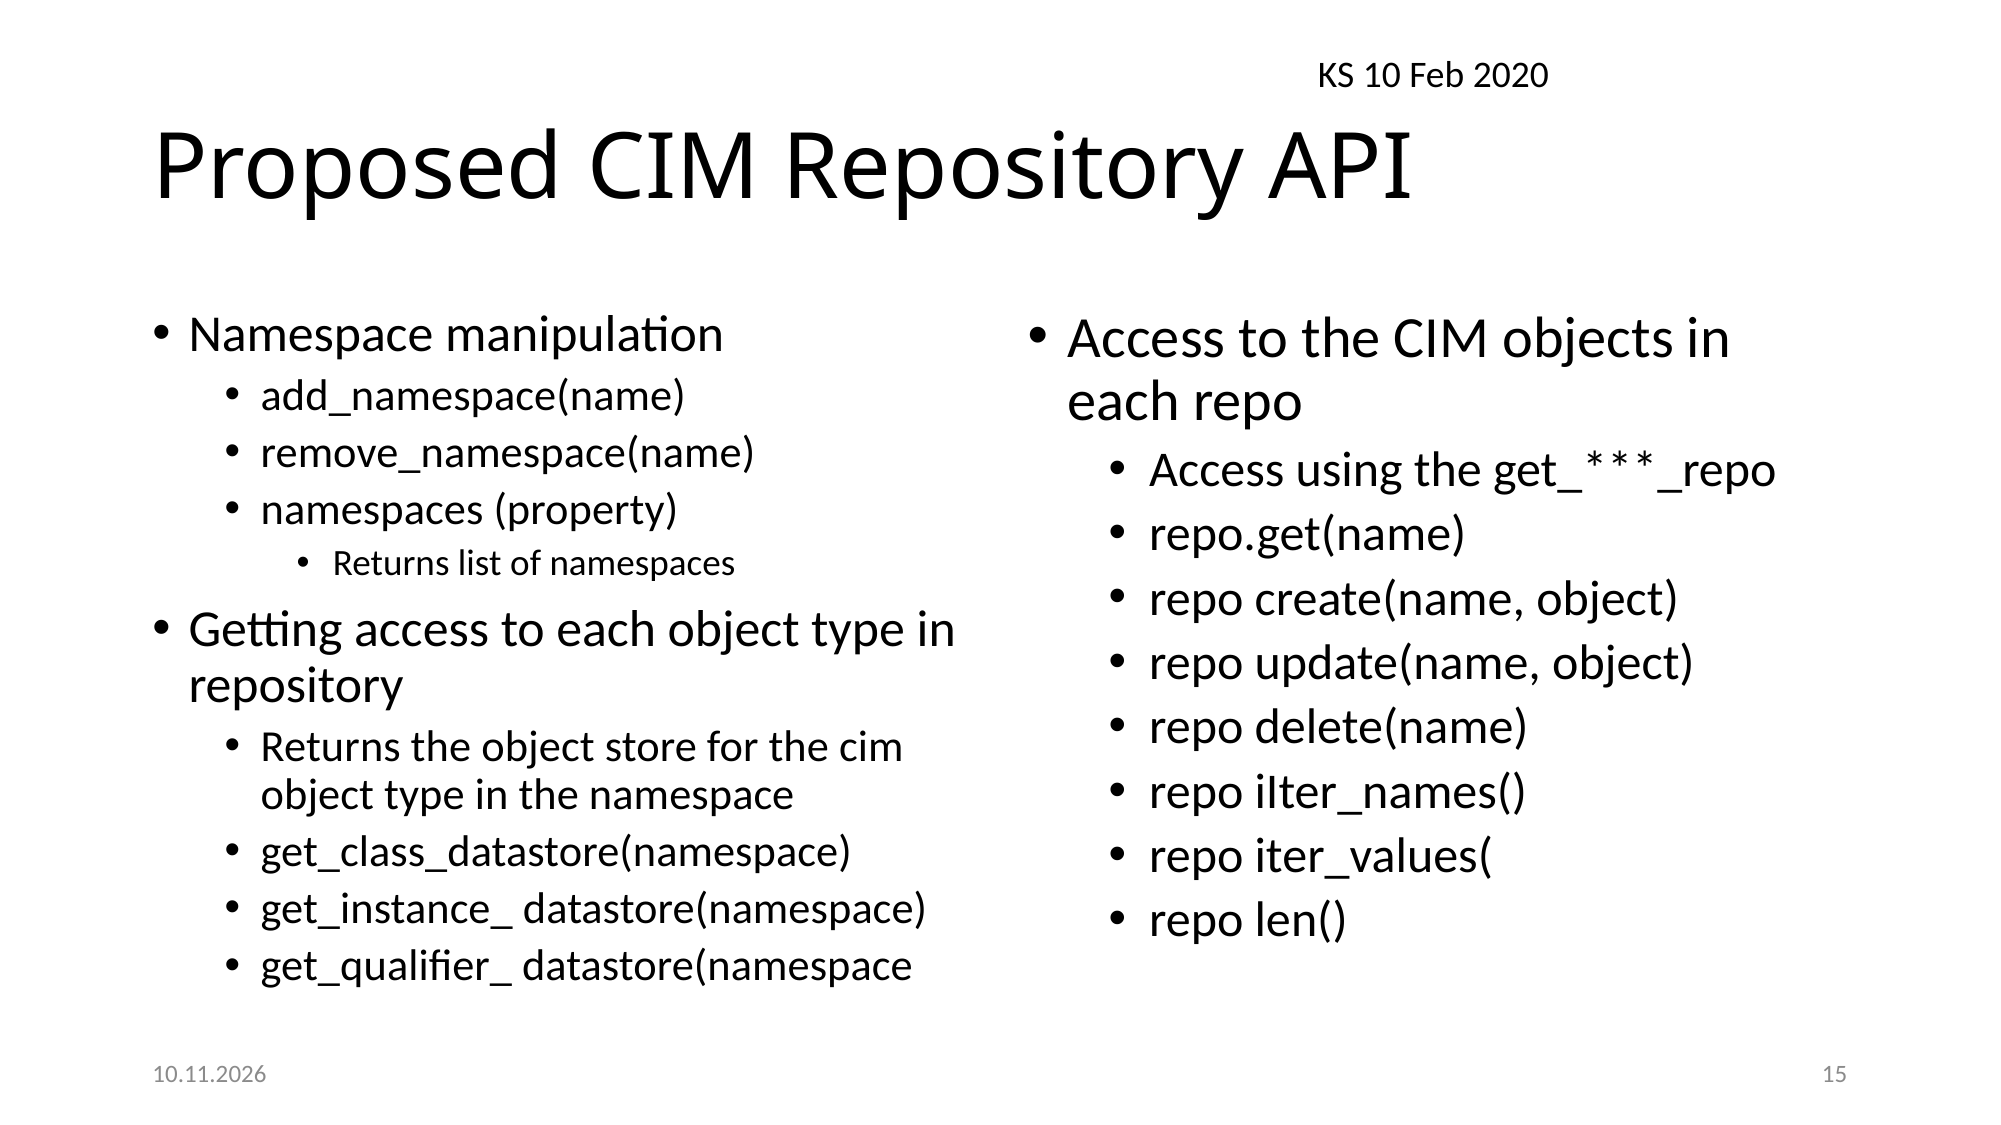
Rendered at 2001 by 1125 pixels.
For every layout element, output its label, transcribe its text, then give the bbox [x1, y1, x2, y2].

text_box KS 10 Feb 2020 [1303, 42, 1818, 103]
list Access to the CIM objects in each repo Access using the get_***_repo repo.get(name) repo create(name, object) repo update(name, object) repo delete(name) repo iIter_names() repo iter_values( repo len() [1012, 299, 1863, 1014]
slide_number 15 [1412, 1042, 1863, 1103]
list Namespace manipulation add_namespace(name) remove_namespace(name) namespaces (property) Returns list of namespaces Getting access to each object type in repository Returns the object store for the cim object type in the namespace get_class_datastore(namespace) get_instance_ datastore(namespace) get_qualifier_ datastore(namespace [137, 299, 988, 1014]
title Proposed CIM Repository API [137, 59, 1863, 278]
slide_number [137, 1042, 588, 1103]
